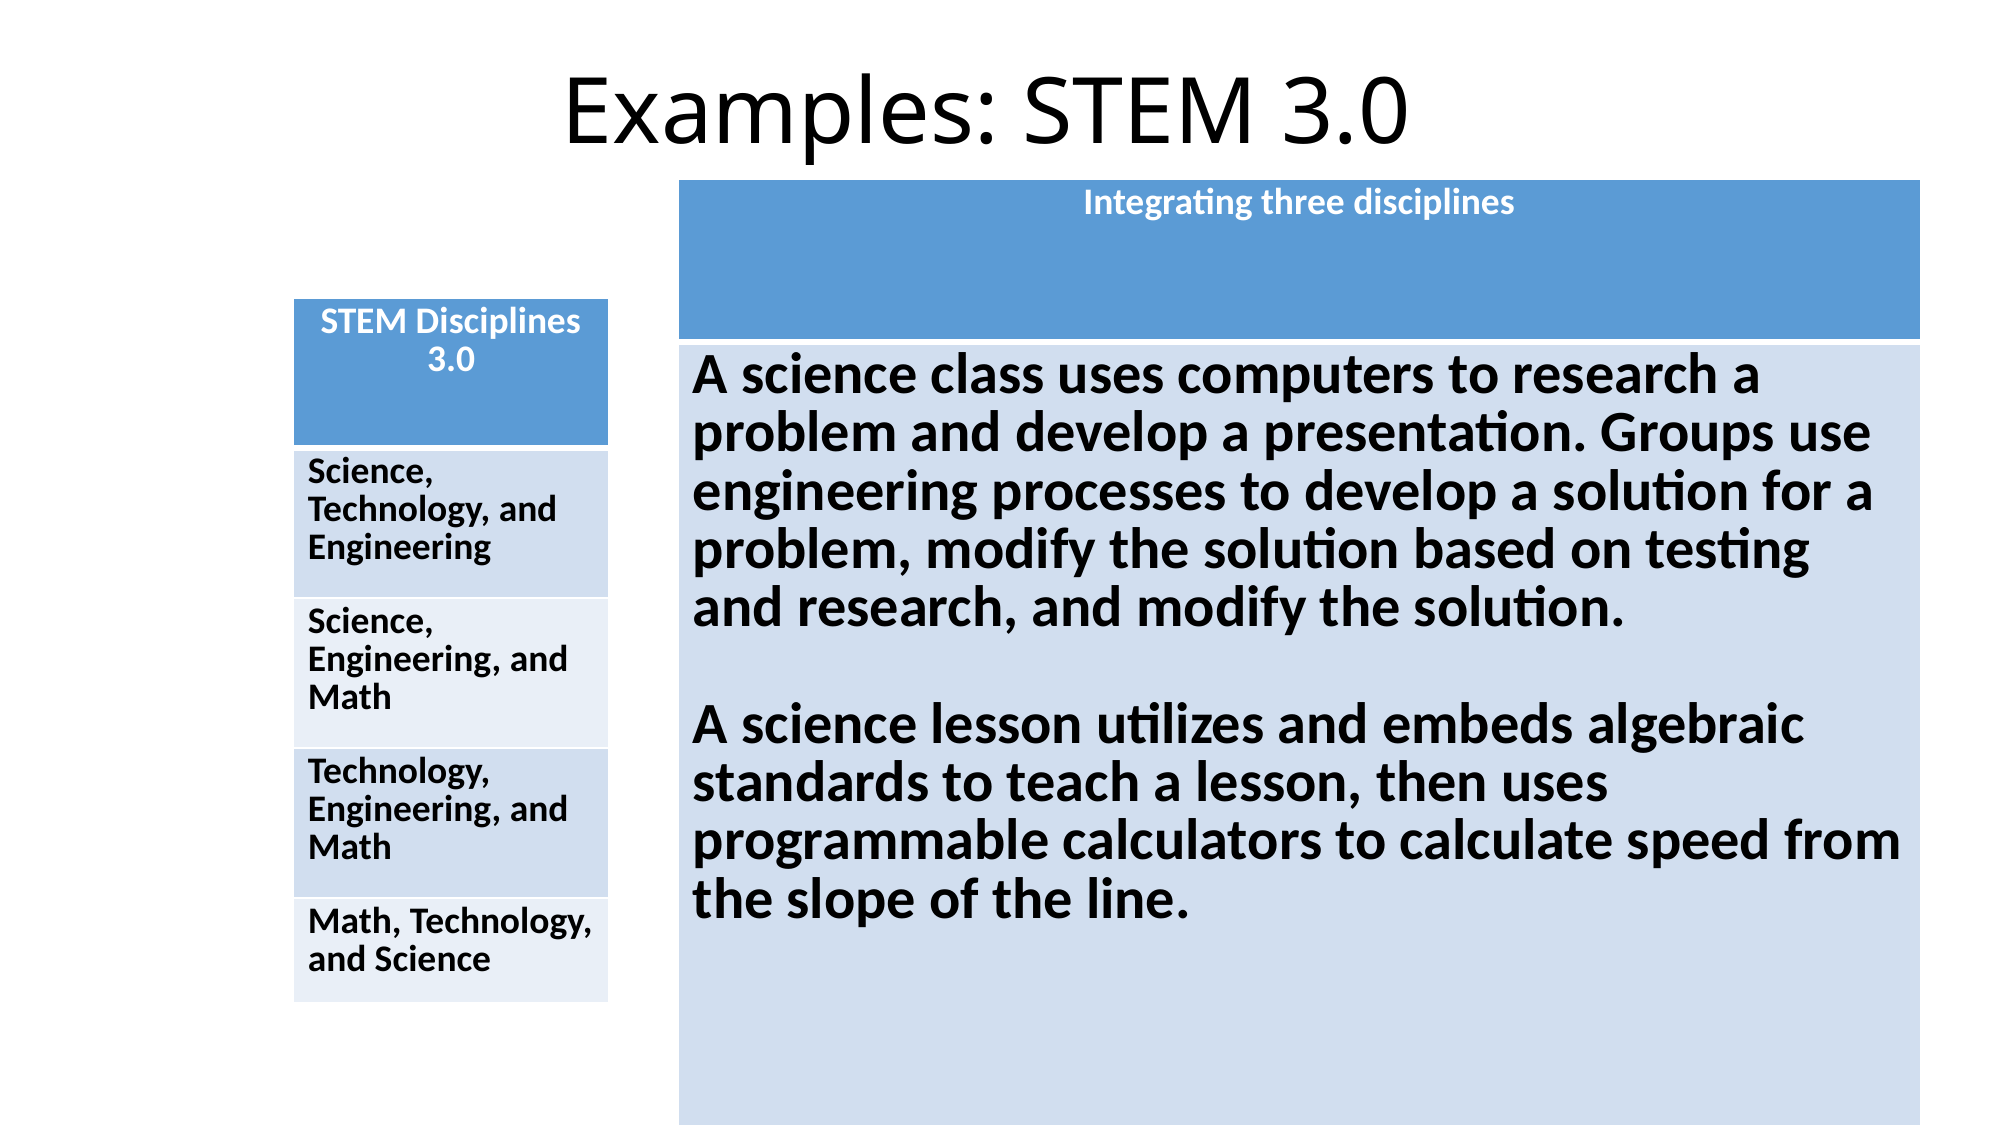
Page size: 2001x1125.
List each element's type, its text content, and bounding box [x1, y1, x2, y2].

table_cell Science, Technology, and Engineering [294, 451, 608, 597]
table_cell Science, Engineering, and Math [294, 599, 608, 747]
table_header STEM Disciplines 3.0 [294, 299, 608, 445]
table_cell Math, Technology, and Science [294, 899, 608, 1002]
table_header Integrating three disciplines [679, 180, 1920, 339]
table_cell Technology, Engineering, and Math [294, 749, 608, 897]
title Examples: STEM 3.0 [339, 48, 1634, 179]
table_cell A science class uses computers to research a problem and develop a presentation. Groups use engineering processes to develop a solution for a problem, modify the solution based on testing and research, and modify the solution. A science lesson utilizes and embeds algebraic standards to teach a lesson, then uses programmable calculators to calculate speed from the slope of the line. [679, 345, 1920, 1125]
